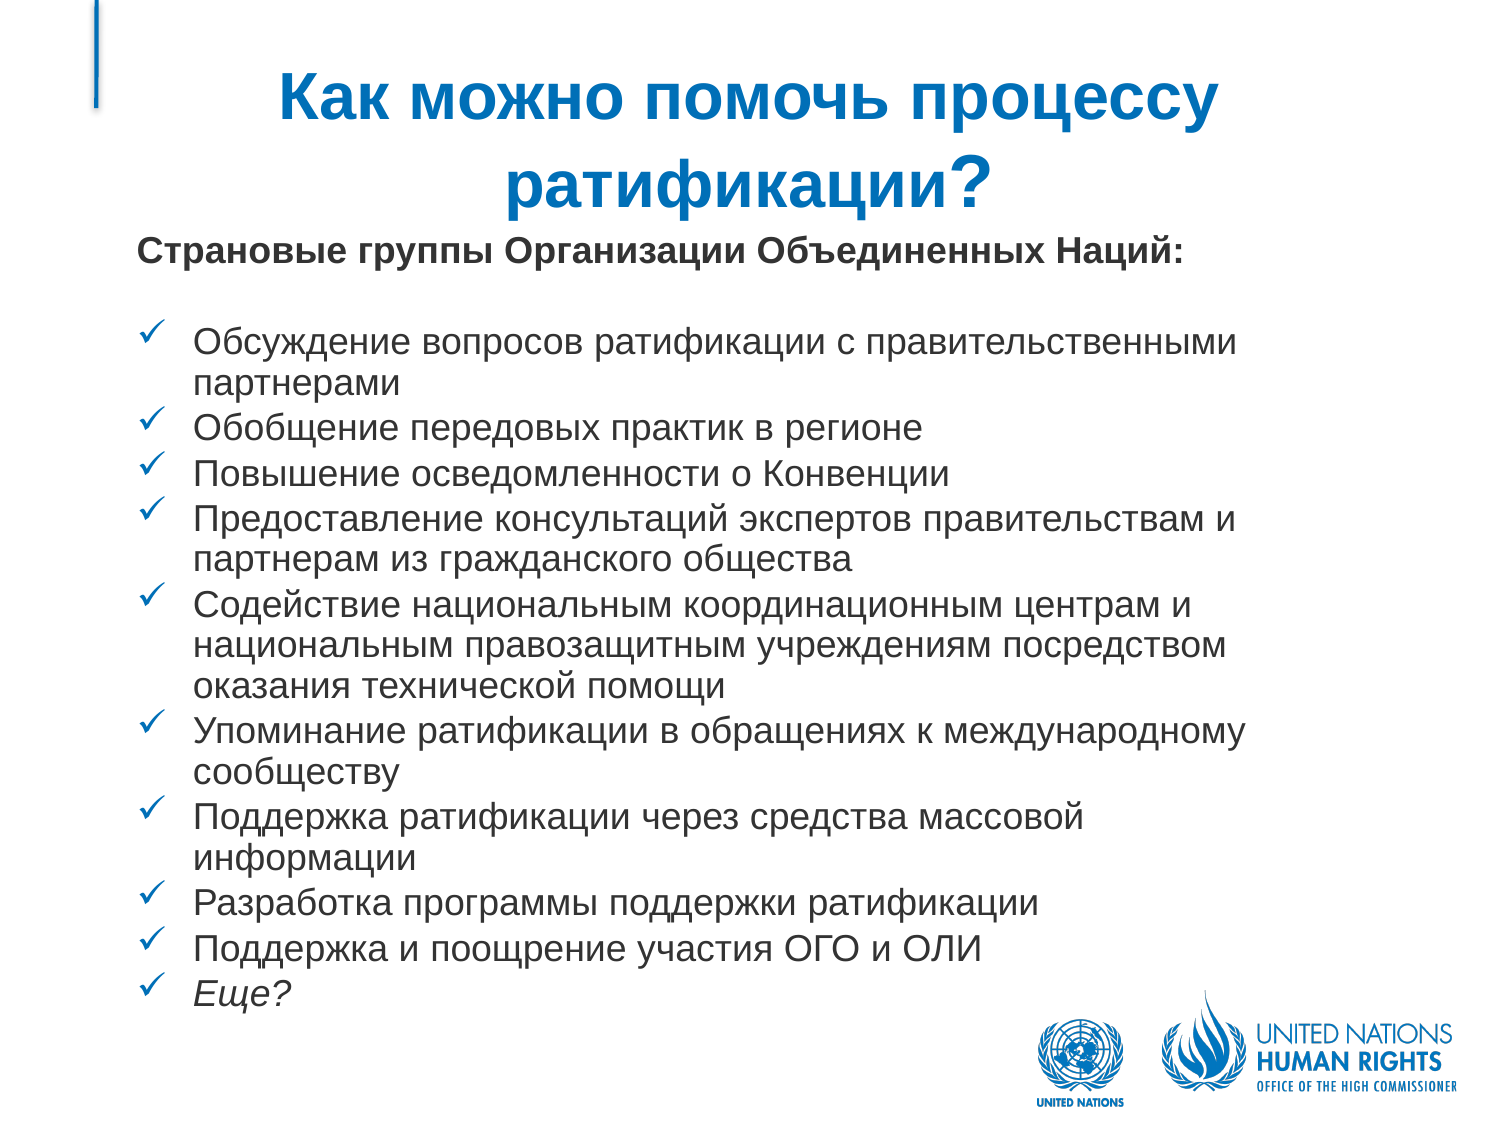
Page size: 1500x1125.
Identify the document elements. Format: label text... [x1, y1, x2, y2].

text_box Страновые группы Организации Объединенных Наций: Обсуждение вопросов ратификации с правительственными партнерами Обобщение передовых практик в регионе Повышение осведомленности о Конвенции Предоставление консультаций экспертов правительствам и партнерам из гражданского общества Содействие национальным координационным центрам и национальным правозащитным учреждениям посредством оказания технической помощи Упоминание ратификации в обращениях к международному сообществу Поддержка ратификации через средства массовой информации Разработка программы поддержки ратификации Поддержка и поощрение участия ОГО и ОЛИ Еще? [121, 223, 1325, 1066]
title Как можно помочь процессу ратификации? [62, 45, 1437, 224]
picture [1037, 990, 1457, 1107]
